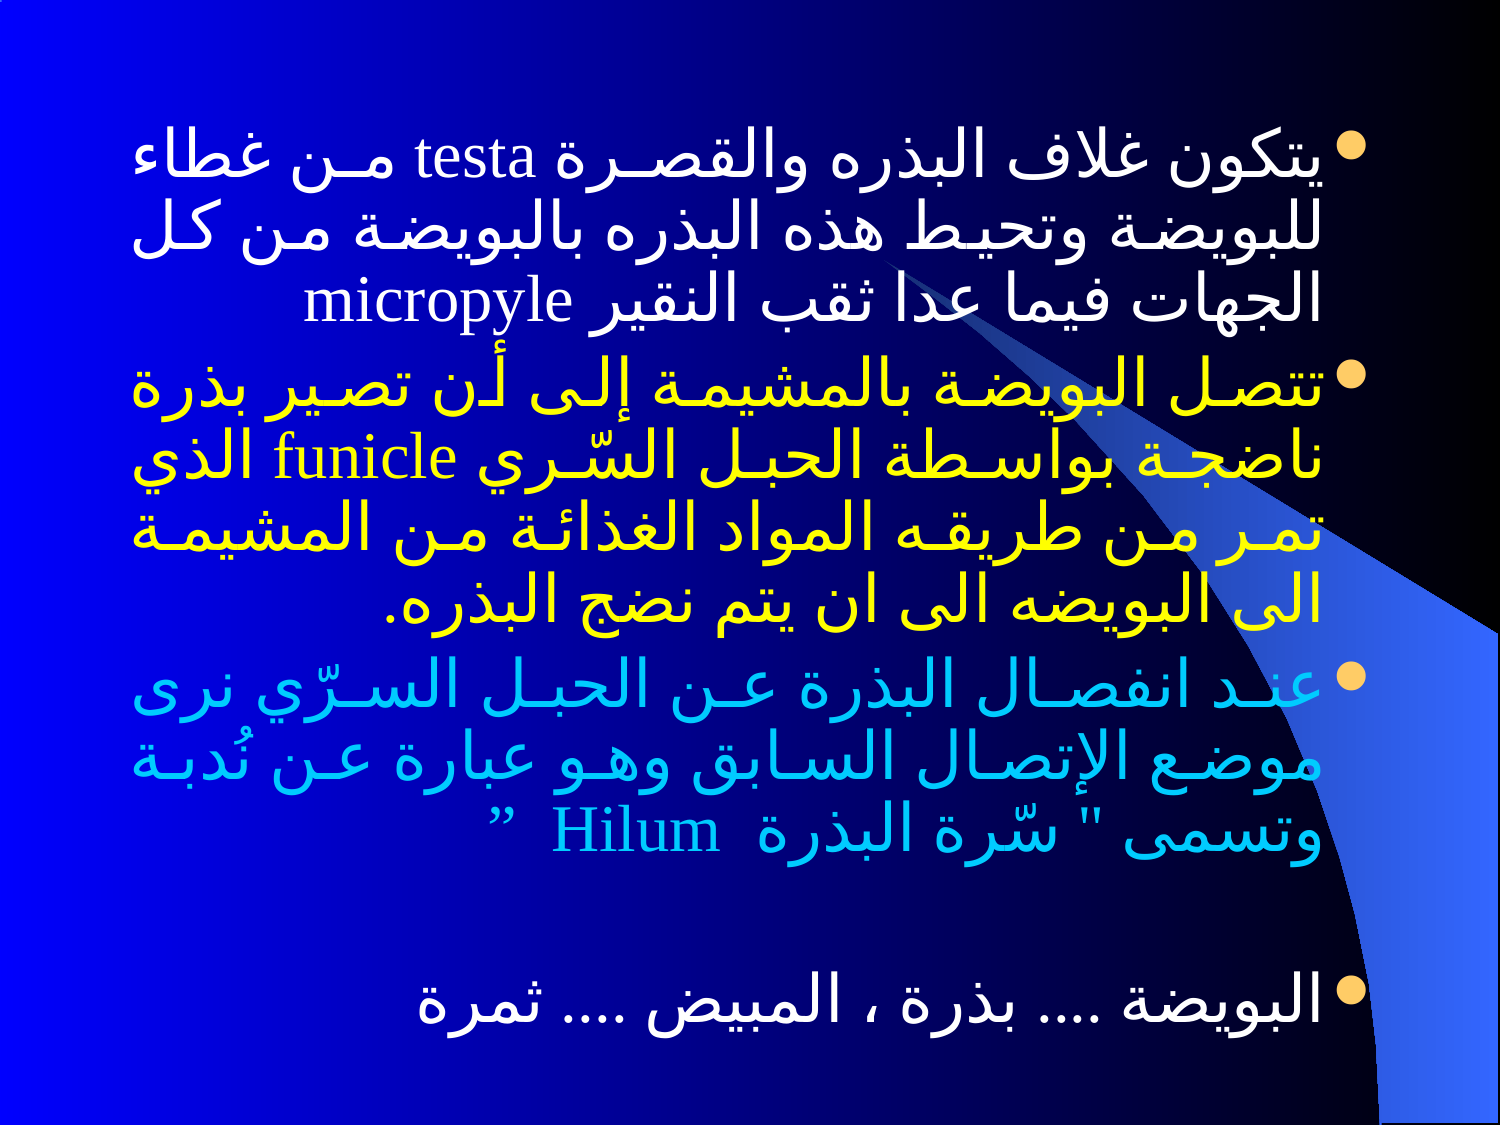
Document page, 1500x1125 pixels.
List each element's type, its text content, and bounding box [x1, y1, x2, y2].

list يتكون غلاف البذره والقصرة testa من غطاء للبويضة وتحيط هذه البذره بالبويضة من كل الجهات فيما عدا ثقب النقير micropyle تتصل البويضة بالمشيمة إلى أن تصير بذرة ناضجة بواسطة الحبل السّري funicle الذي تمر من طريقه المواد الغذائة من المشيمة الى البويضه الى ان يتم نضج البذره. عند انفصال البذرة عن الحبل السرّي نرى موضع الإتصال السابق وهو عبارة عن نُدبة وتسمى " سّرة البذرة Hilum ” البويضة .... بذرة ، المبيض .... ثمرة [99, 112, 1413, 1051]
